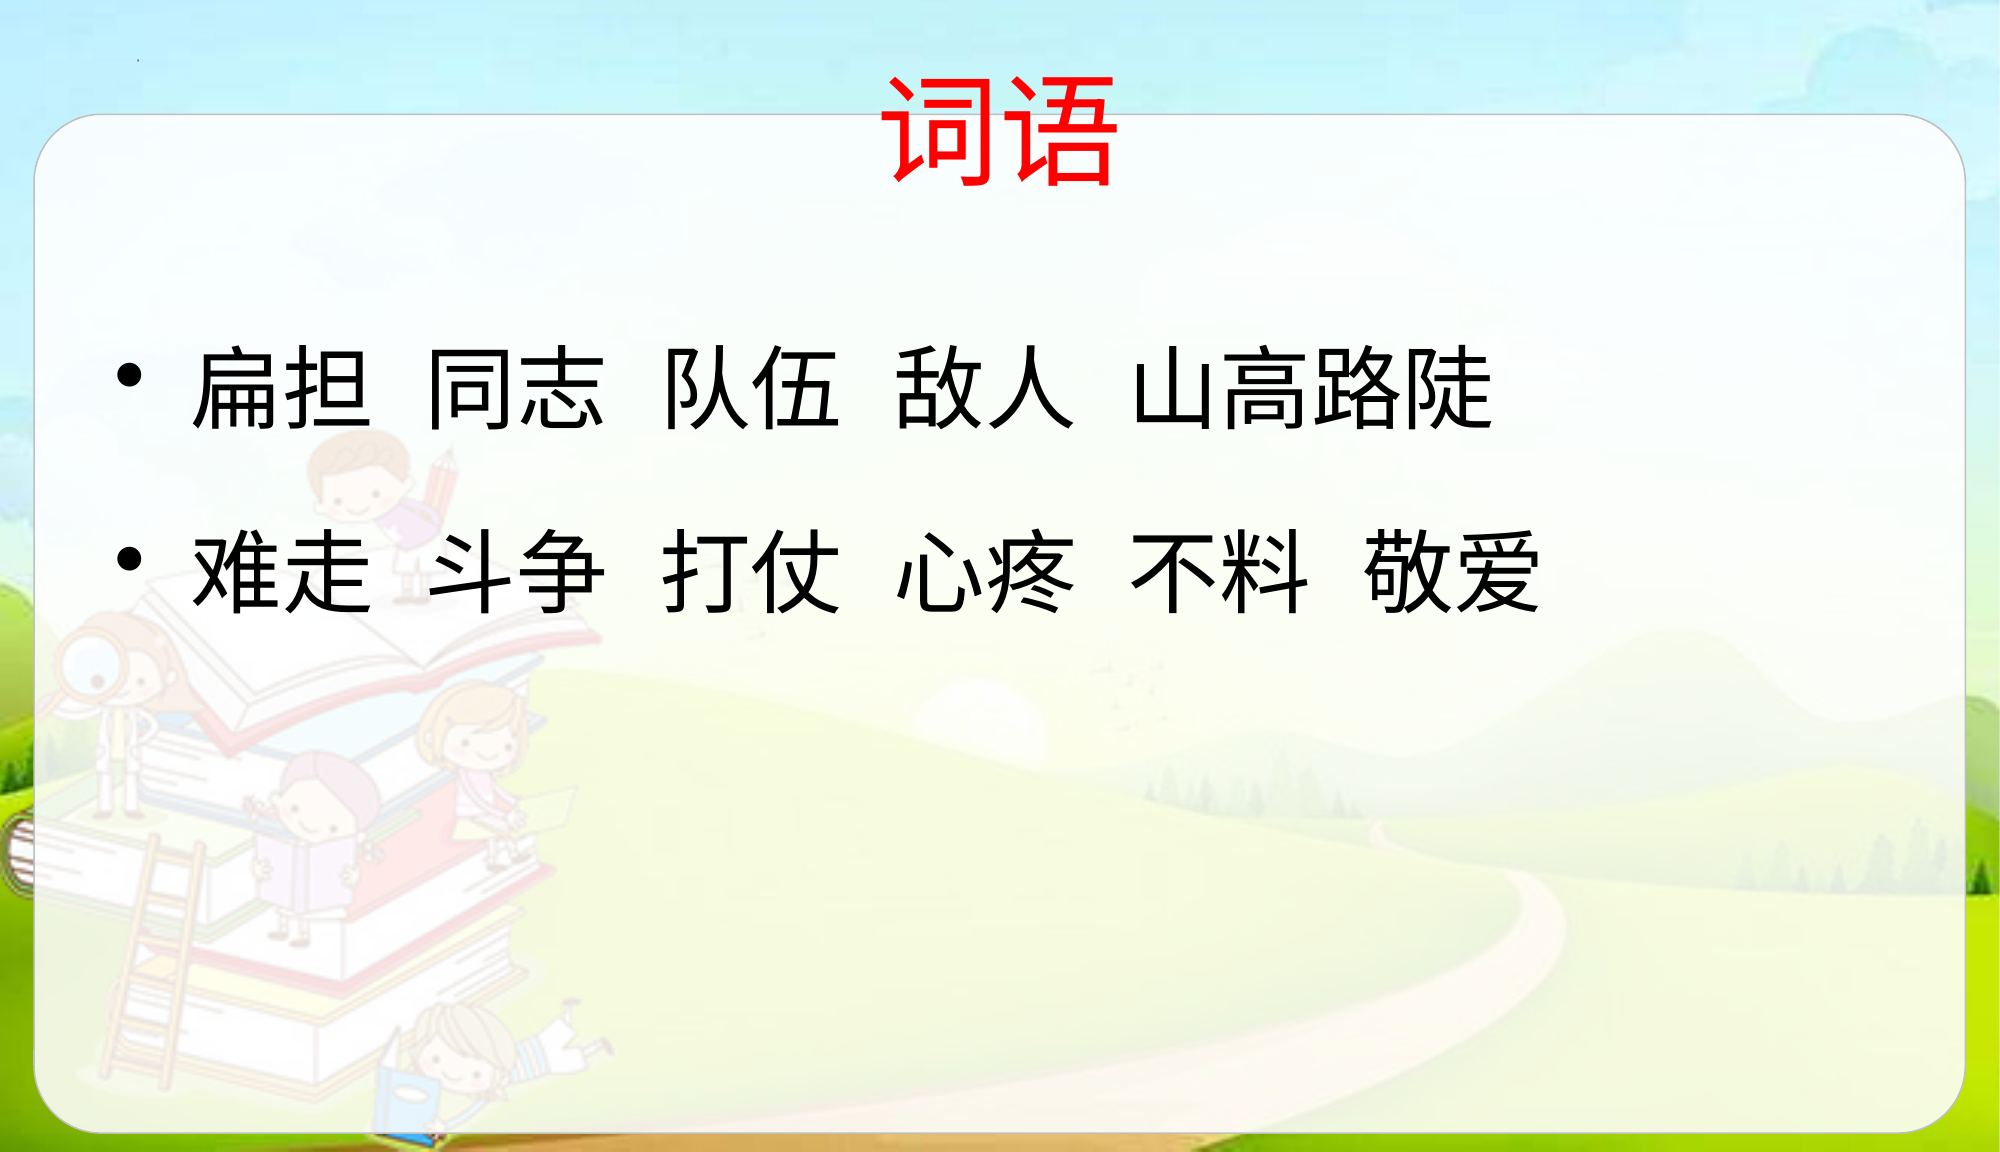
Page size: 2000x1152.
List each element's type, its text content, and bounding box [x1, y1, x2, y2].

list 扁担 同志 队伍 敌人 山高路陡 难走 斗争 打仗 心疼 不料 敬爱 [99, 268, 1900, 1029]
picture [0, 0, 2000, 1152]
title 词语 [99, 46, 1900, 239]
